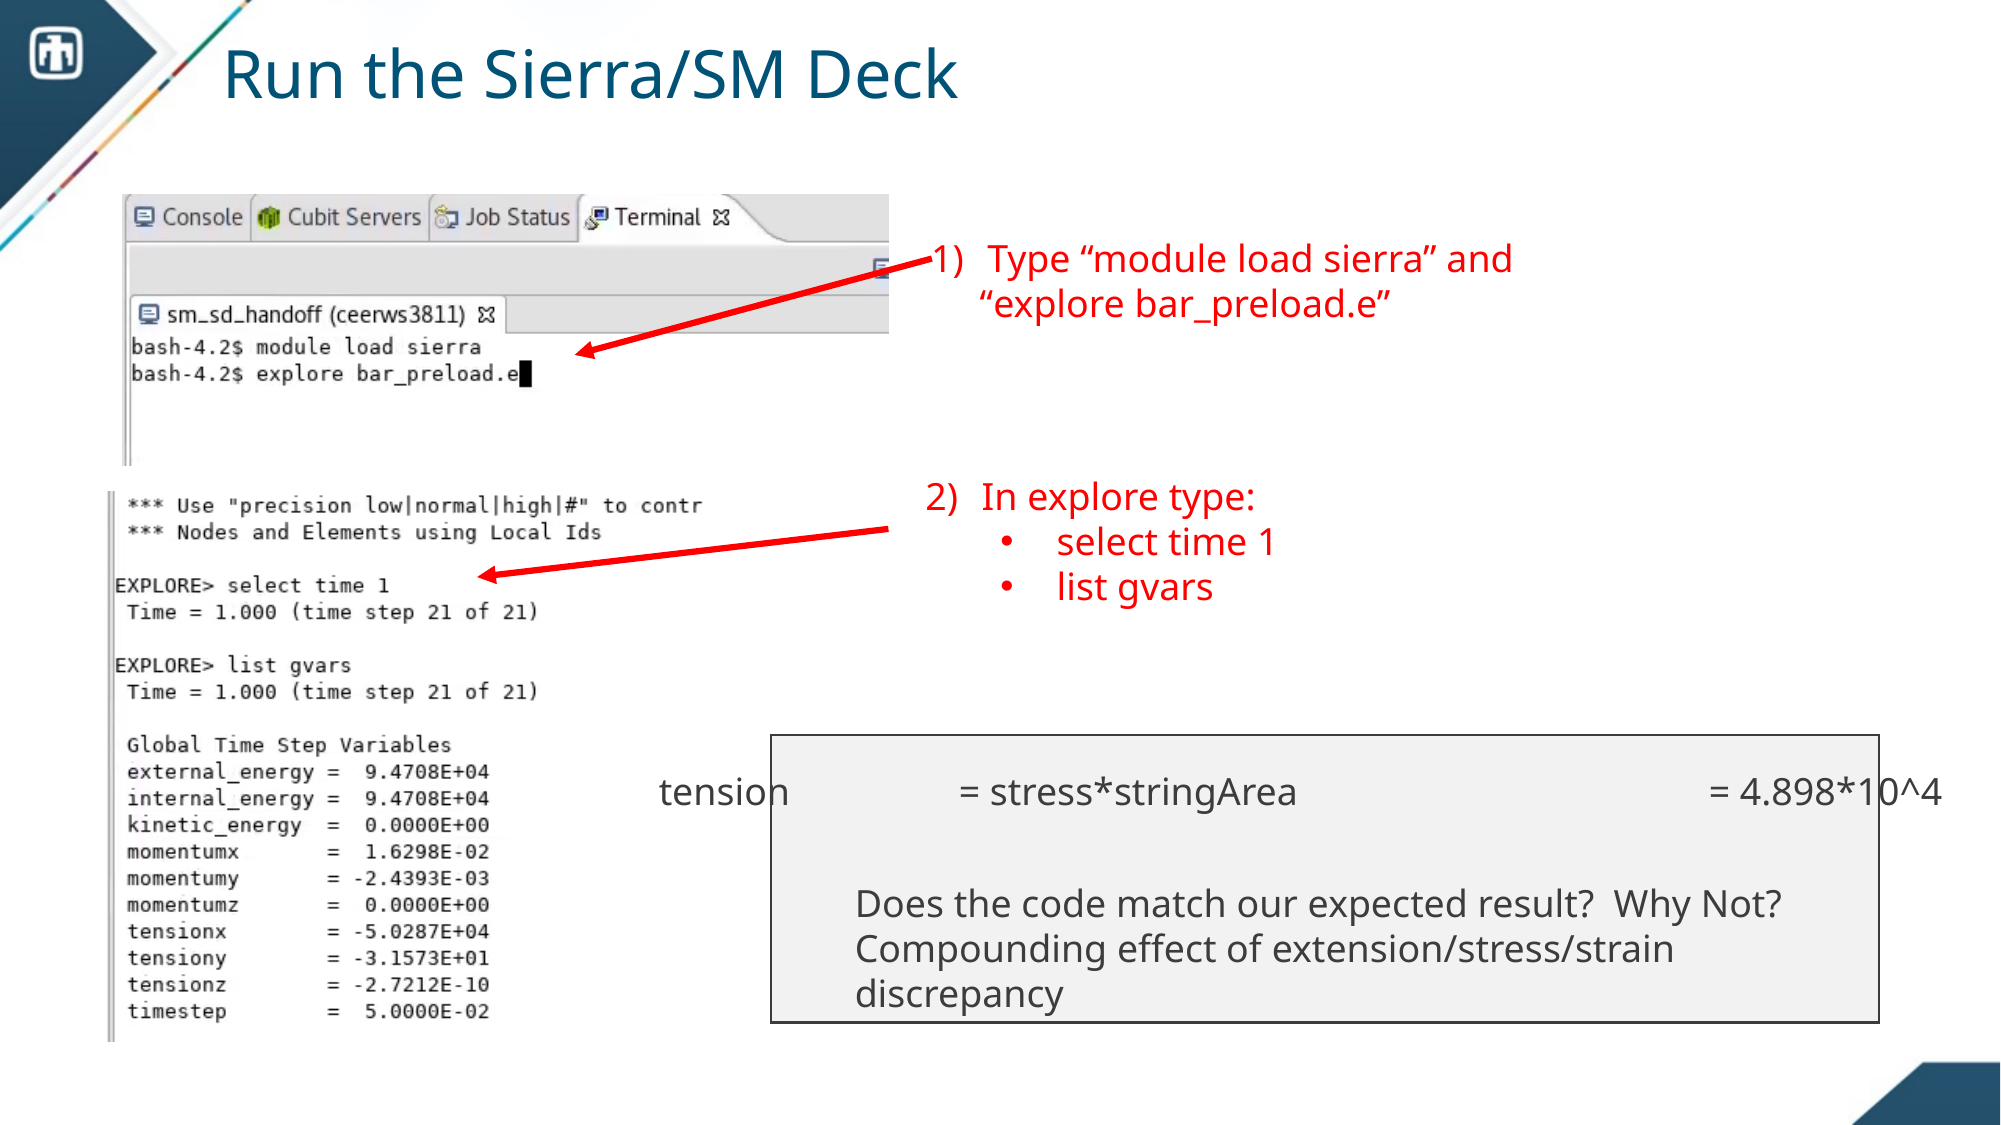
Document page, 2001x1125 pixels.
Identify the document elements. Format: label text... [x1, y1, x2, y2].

text_box Type “module load sierra” and “explore bar_preload.e” [916, 228, 1084, 331]
text_box tension = stress*stringArea = 4.898*10^4 [703, 760, 1958, 820]
text_box Does the code match our expected result? Why Not? Compounding effect of extension/stress/strain discrepancy [840, 872, 1841, 1022]
text_box In explore type: select time 1 list gvars [910, 465, 1079, 568]
title Run the Sierra/SM Deck [222, 13, 1879, 141]
text_box [770, 734, 1880, 760]
text_box [770, 820, 1880, 1024]
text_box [574, 258, 932, 355]
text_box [477, 528, 889, 578]
picture [0, 0, 2001, 1125]
